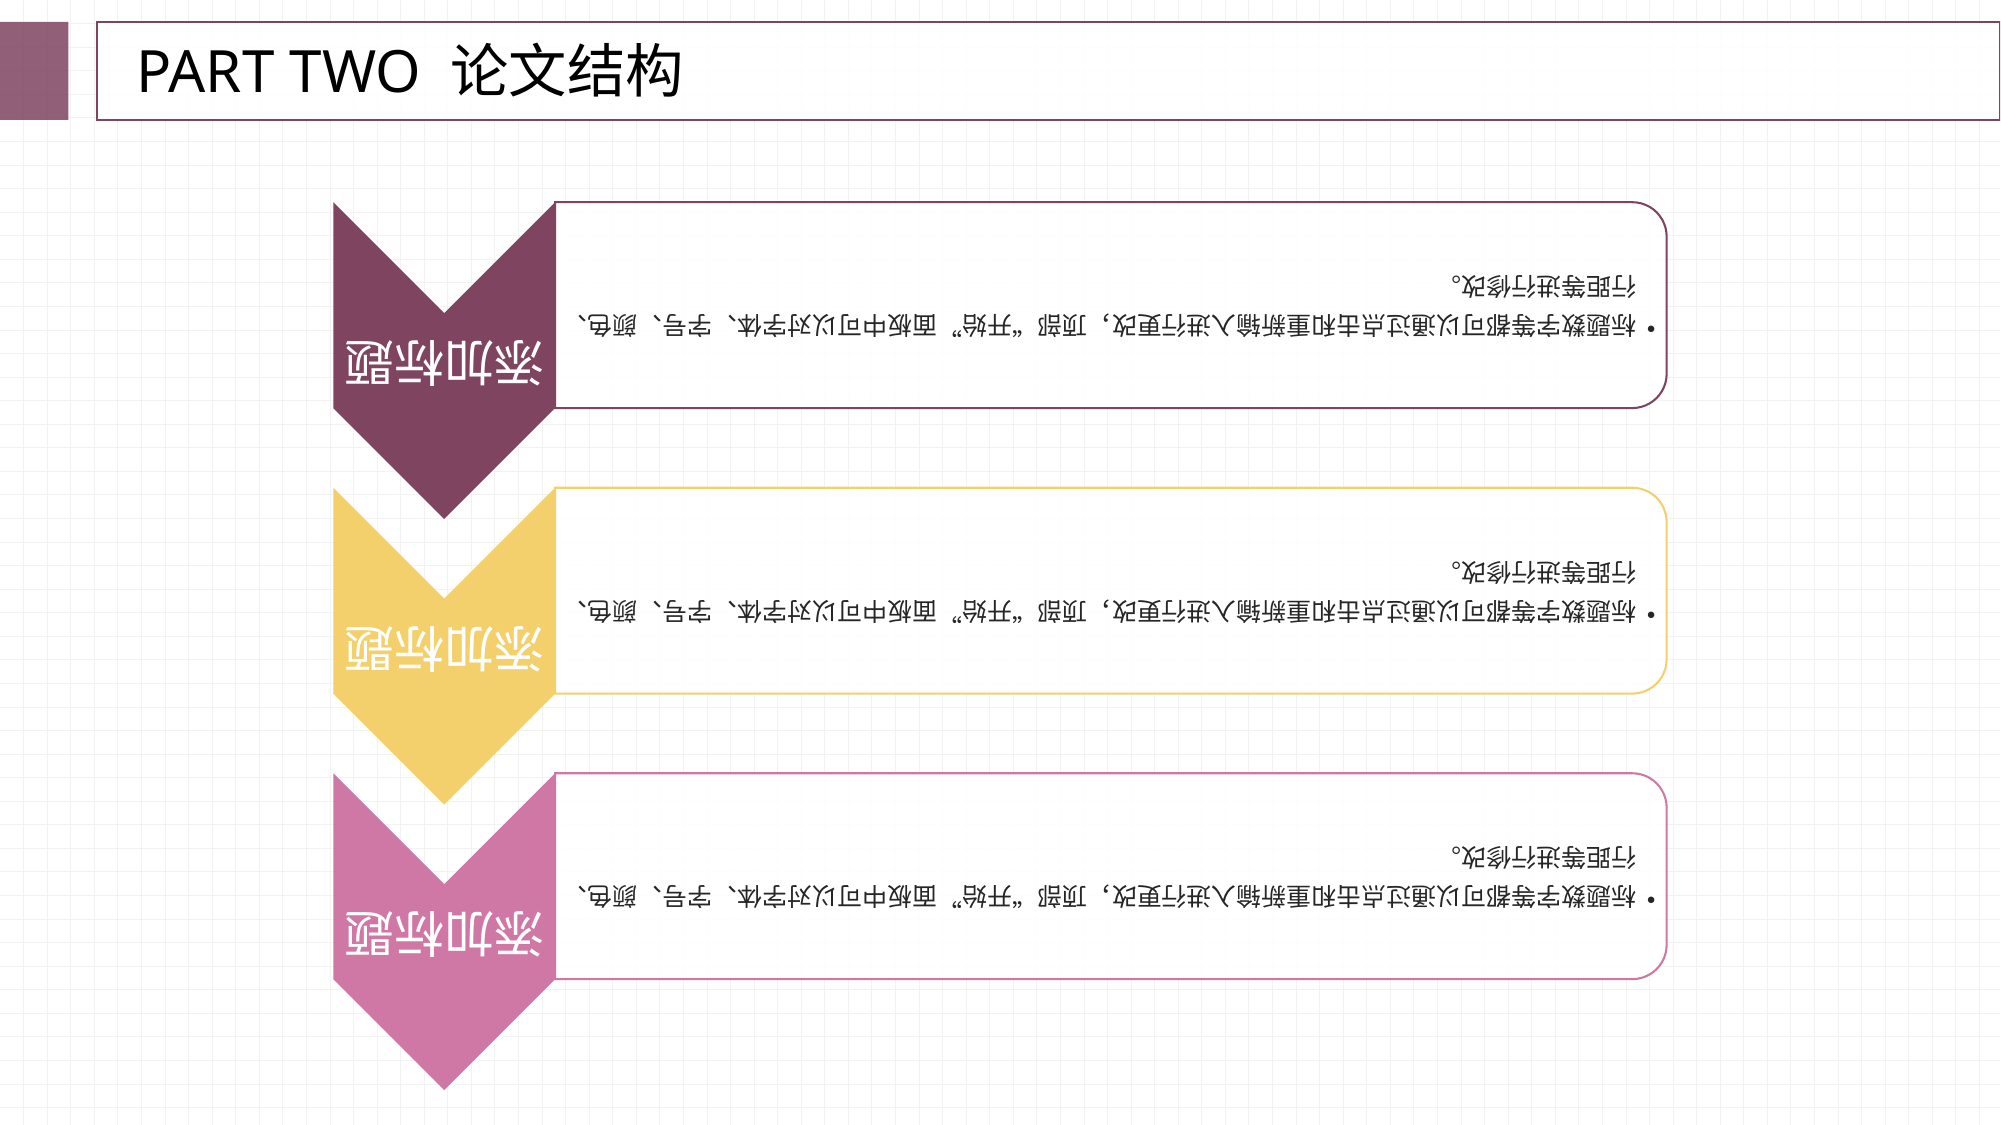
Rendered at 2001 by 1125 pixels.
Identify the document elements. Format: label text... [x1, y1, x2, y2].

text_box PART TWO 论文结构 [121, 34, 921, 122]
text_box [333, 201, 1667, 1091]
